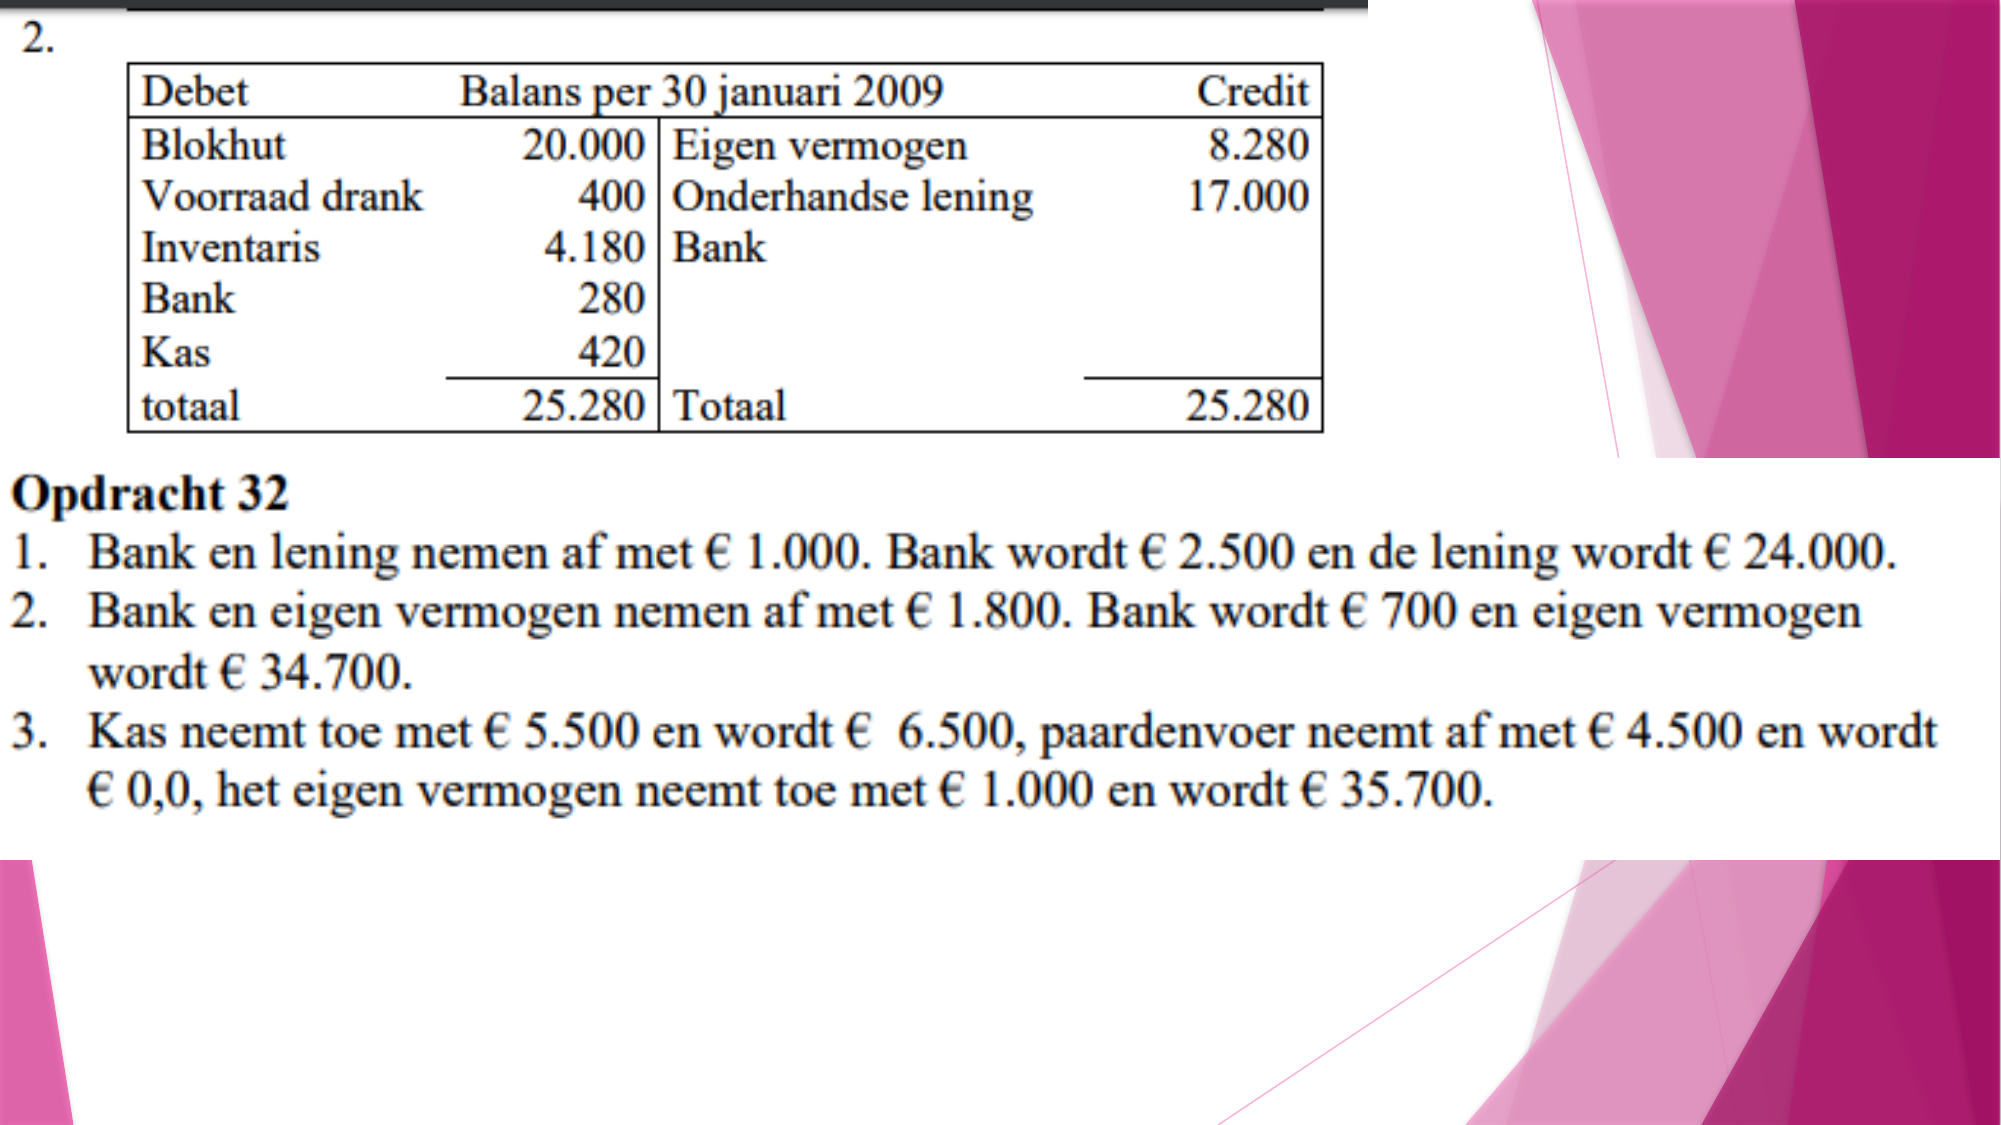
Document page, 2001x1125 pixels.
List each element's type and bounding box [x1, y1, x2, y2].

picture [0, 0, 2000, 860]
